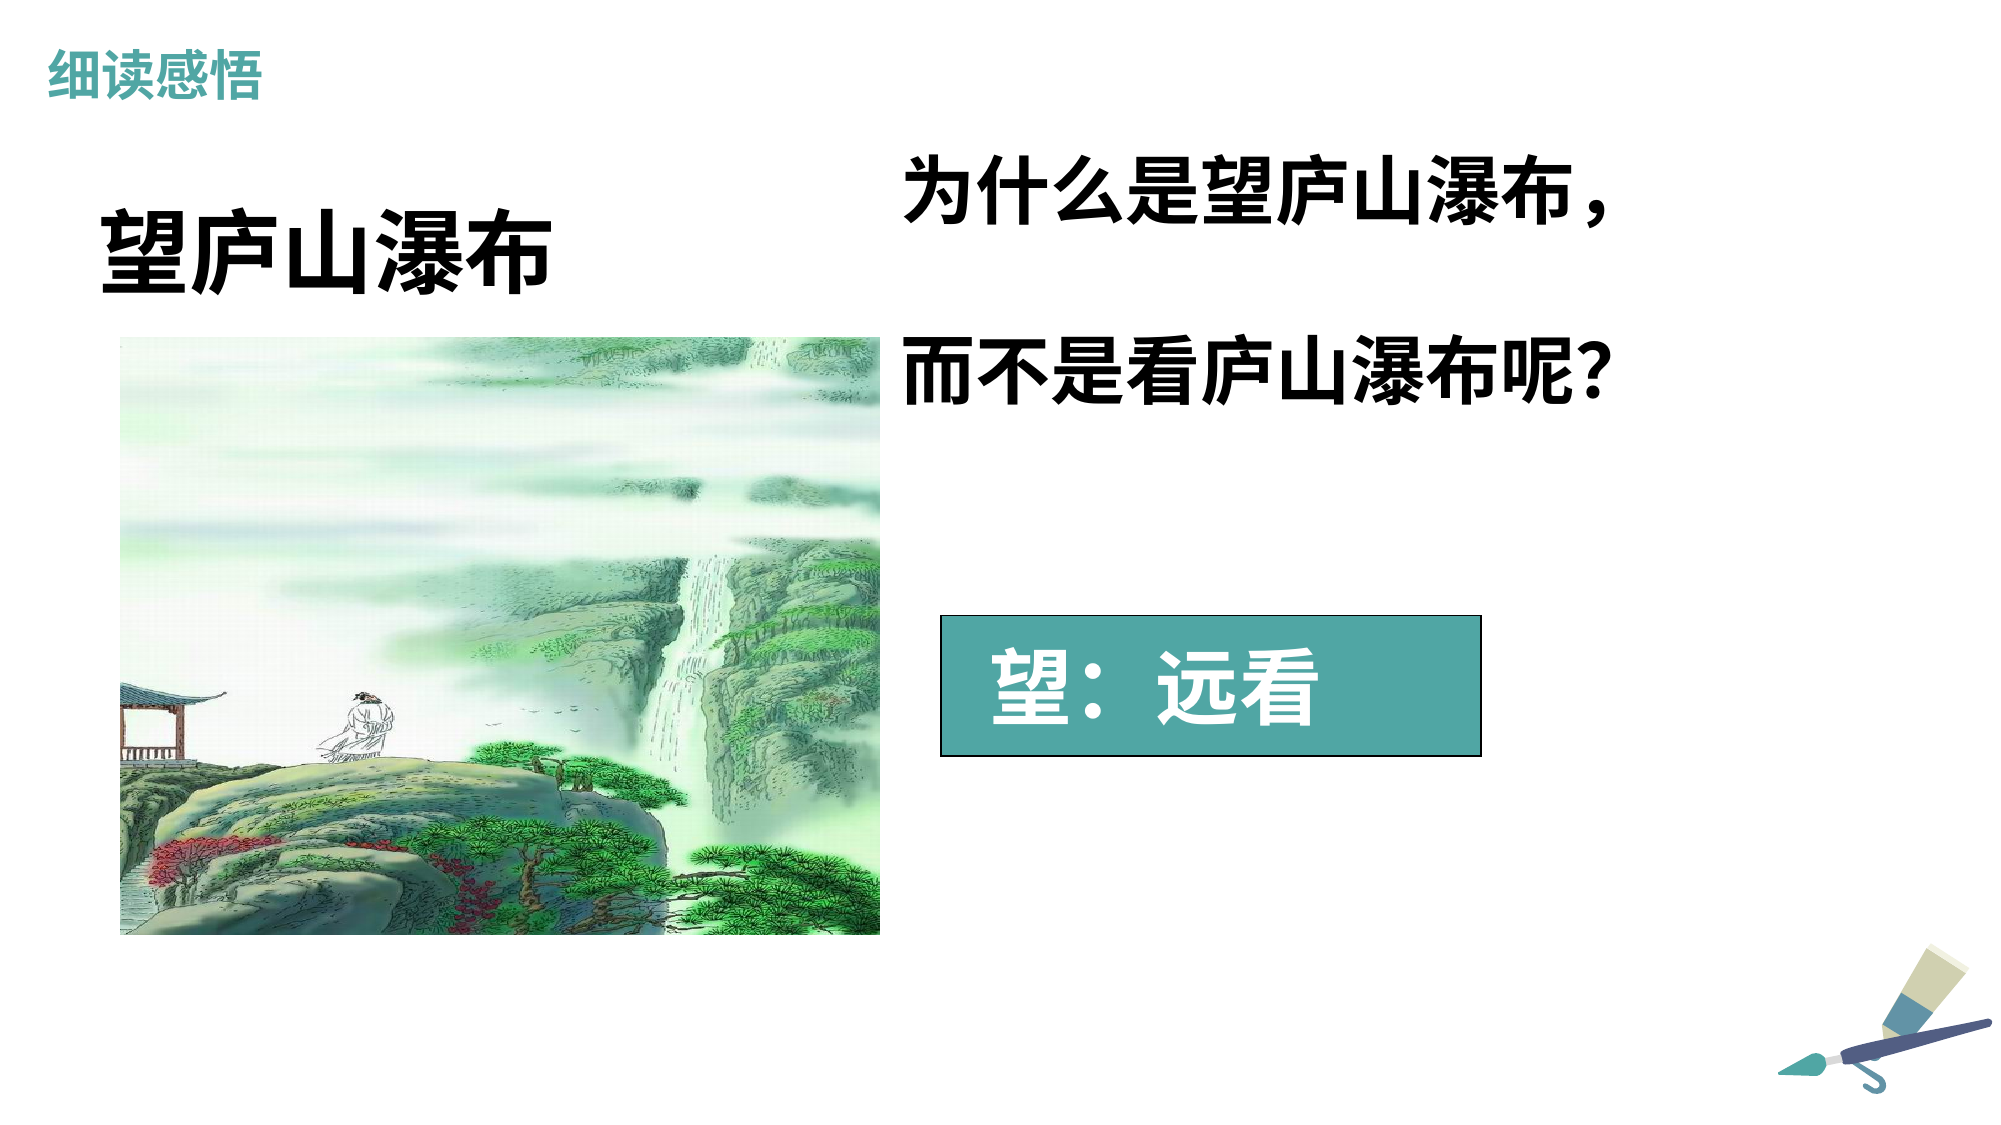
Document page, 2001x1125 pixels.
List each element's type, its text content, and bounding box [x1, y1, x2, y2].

text_box 为什么是望庐山瀑布， 而不是看庐山瀑布呢？ [885, 136, 1714, 422]
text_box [1811, 945, 1974, 1125]
text_box 望庐山瀑布 [83, 187, 917, 313]
picture [120, 337, 880, 935]
text_box [940, 615, 1482, 757]
text_box 细读感悟 [32, 33, 347, 114]
text_box 望：远看 [974, 627, 1625, 743]
